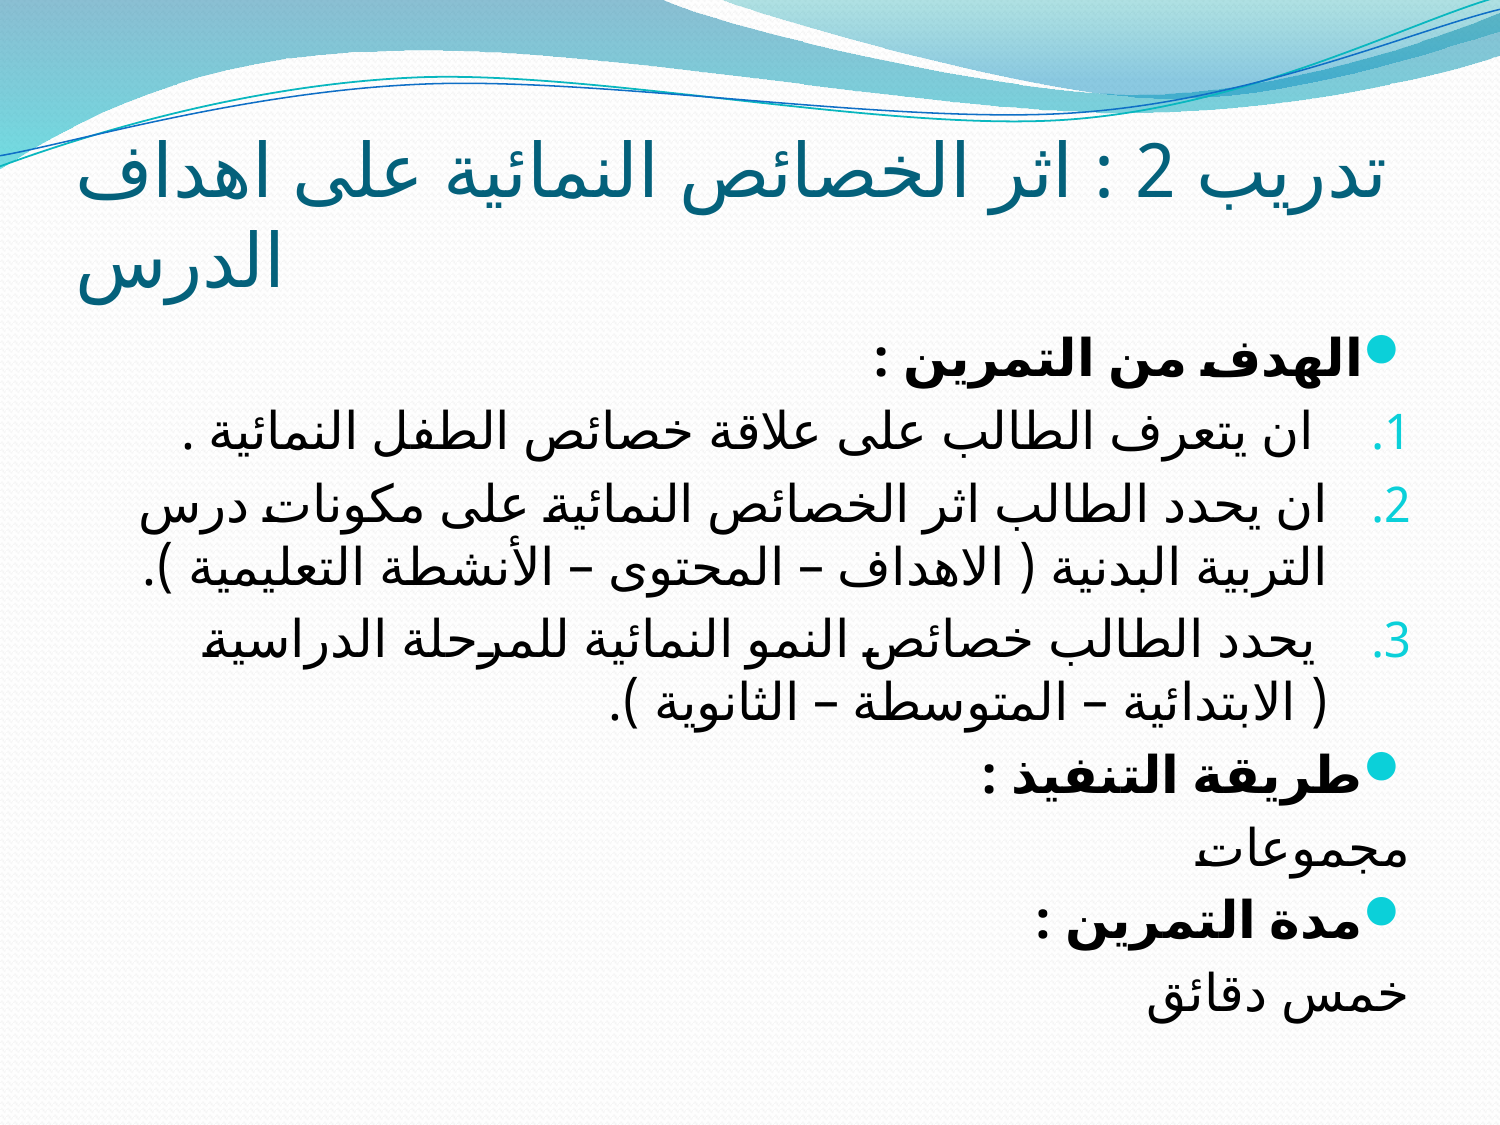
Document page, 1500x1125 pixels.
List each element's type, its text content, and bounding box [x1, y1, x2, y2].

list الهدف من التمرين : ان يتعرف الطالب على علاقة خصائص الطفل النمائية . ان يحدد الطالب اثر الخصائص النمائية على مكونات درس التربية البدنية ( الاهداف – المحتوى – الأنشطة التعليمية ). يحدد الطالب خصائص النمو النمائية للمرحلة الدراسية ( الابتدائية – المتوسطة – الثانوية ). طريقة التنفيذ : مجموعات مدة التمرين : خمس دقائق [75, 317, 1425, 1038]
title تدريب 2 : اثر الخصائص النمائية على اهداف الدرس [75, 115, 1425, 303]
